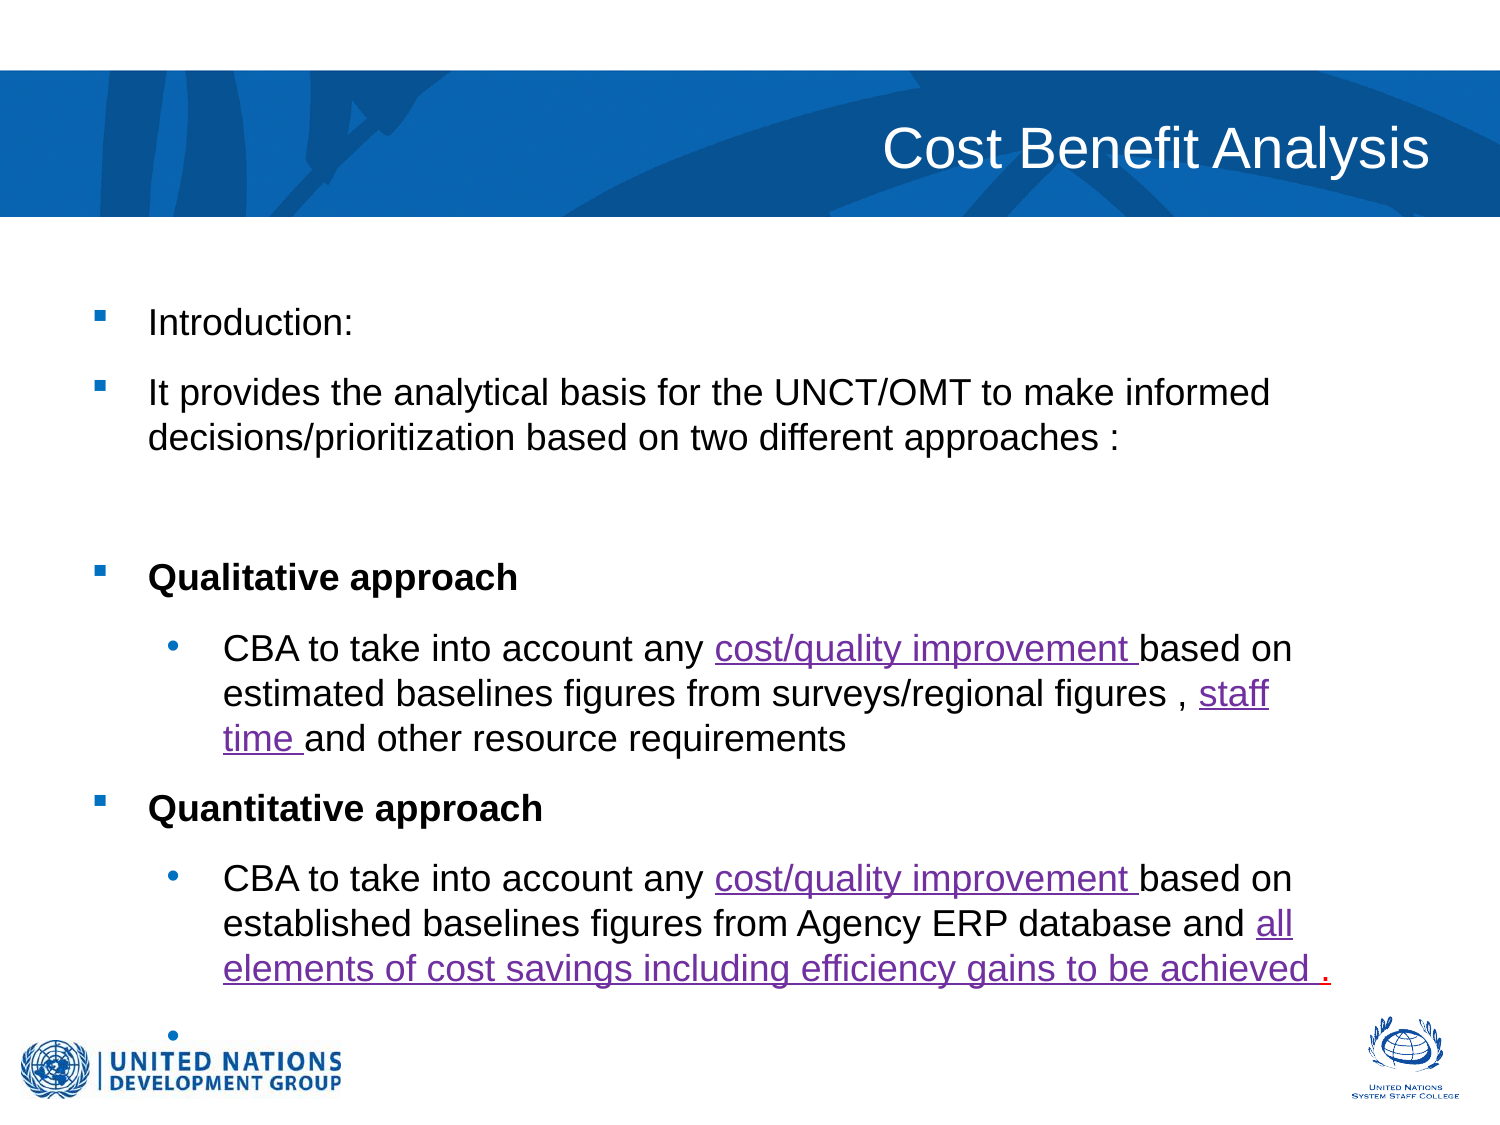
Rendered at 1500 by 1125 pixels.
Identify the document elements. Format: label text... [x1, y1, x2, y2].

title Cost Benefit Analysis [171, 94, 1447, 195]
list Introduction: It provides the analytical basis for the UNCT/OMT to make informed decisions/prioritization based on two different approaches : Qualitative approach CBA to take into account any cost/quality improvement based on estimated baselines figures from surveys/regional figures , staff time and other resource requirements Quantitative approach CBA to take into account any cost/quality improvement based on established baselines figures from Agency ERP database and all elements of cost savings including efficiency gains to be achieved . [76, 290, 1352, 966]
picture [1352, 1016, 1459, 1099]
picture [0, 70, 1500, 217]
picture [21, 1040, 341, 1099]
